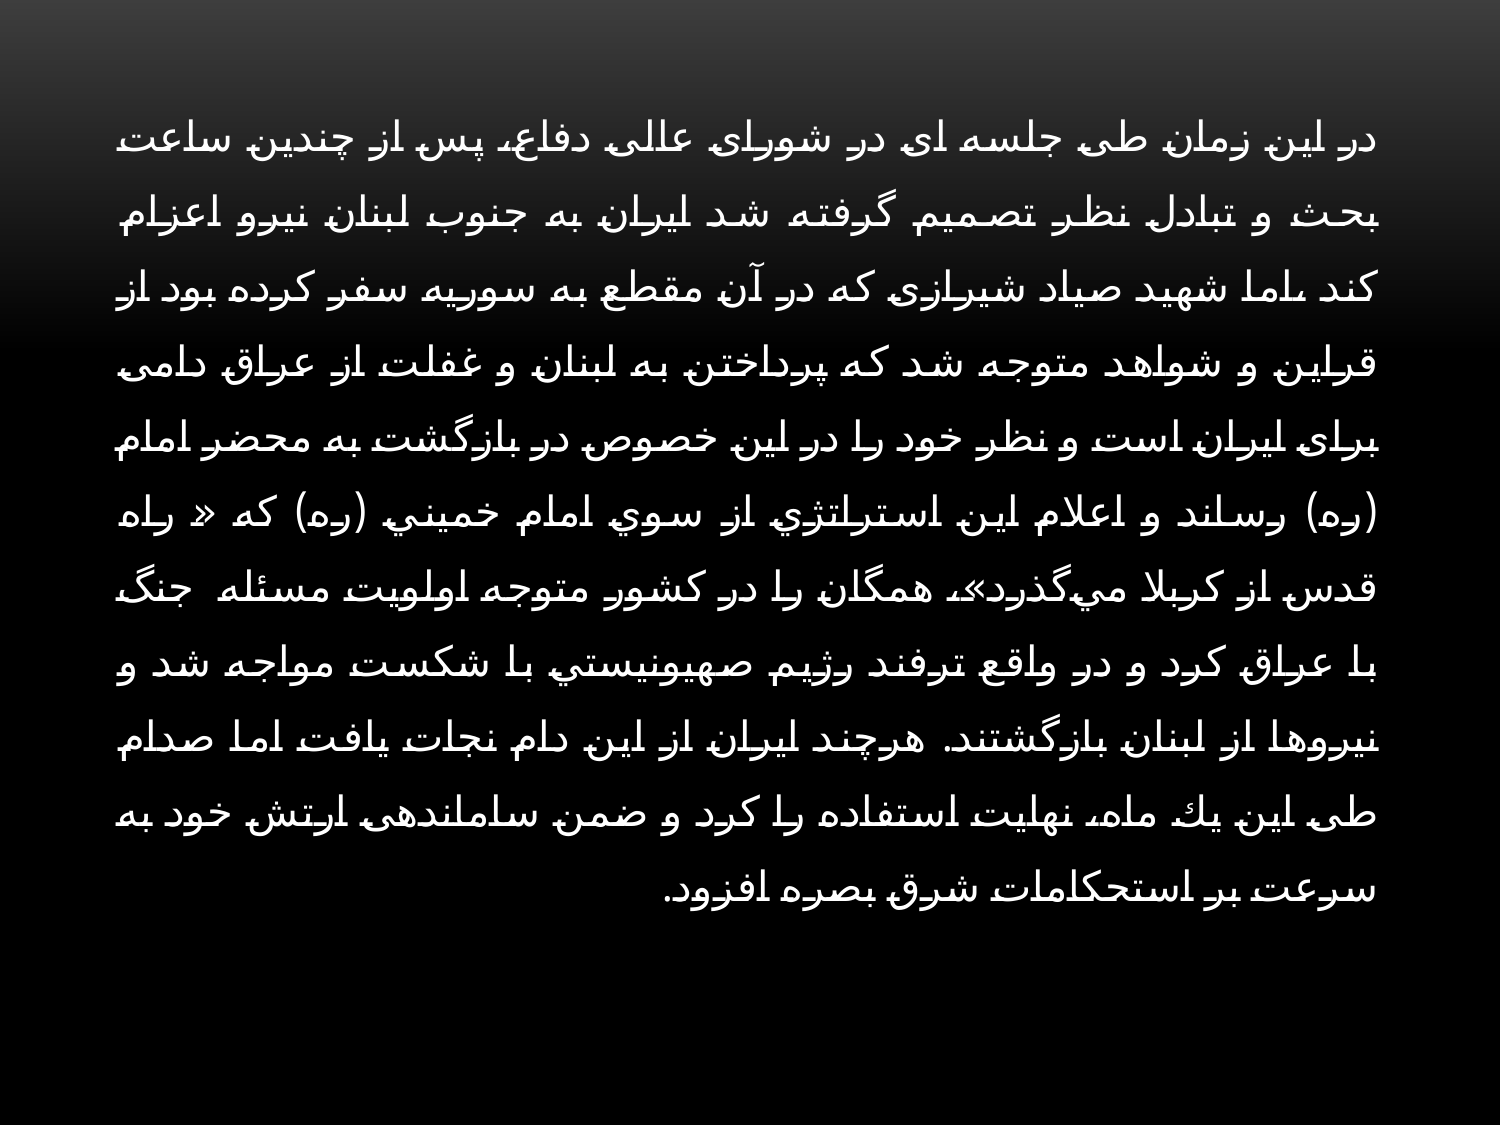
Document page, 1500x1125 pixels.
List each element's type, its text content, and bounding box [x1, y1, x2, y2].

list در اين زمان طی جلسه ای در شوراى عالى دفاع، پس از چندين ساعت بحث و تبادل نظر تصميم گرفته شد ايران به جنوب لبنان نيرو اعزام كند ،اما شهيد صياد شيرازى كه در آن مقطع به سوريه سفر كرده بود از قراين و شواهد متوجه شد كه پرداختن به لبنان و غفلت از عراق دامى براى ايران است و نظر خود را در اين خصوص در بازگشت به محضر امام (ره) رساند و اعلام اين استراتژي از سوي امام خميني (ره) كه « راه قدس از كربلا مي‌گذرد»، همگان را در كشور متوجه اولويت مسئله جنگ با عراق كرد و در واقع ترفند رژيم صهيونيستي با شكست مواجه شد و نيروها از لبنان بازگشتند. هرچند ايران از اين دام نجات یافت اما صدام طی این يك ماه، نهايت استفاده را كرد و ضمن ساماندهى ارتش خود به سرعت بر استحكامات شرق بصره افزود. [99, 208, 1394, 917]
